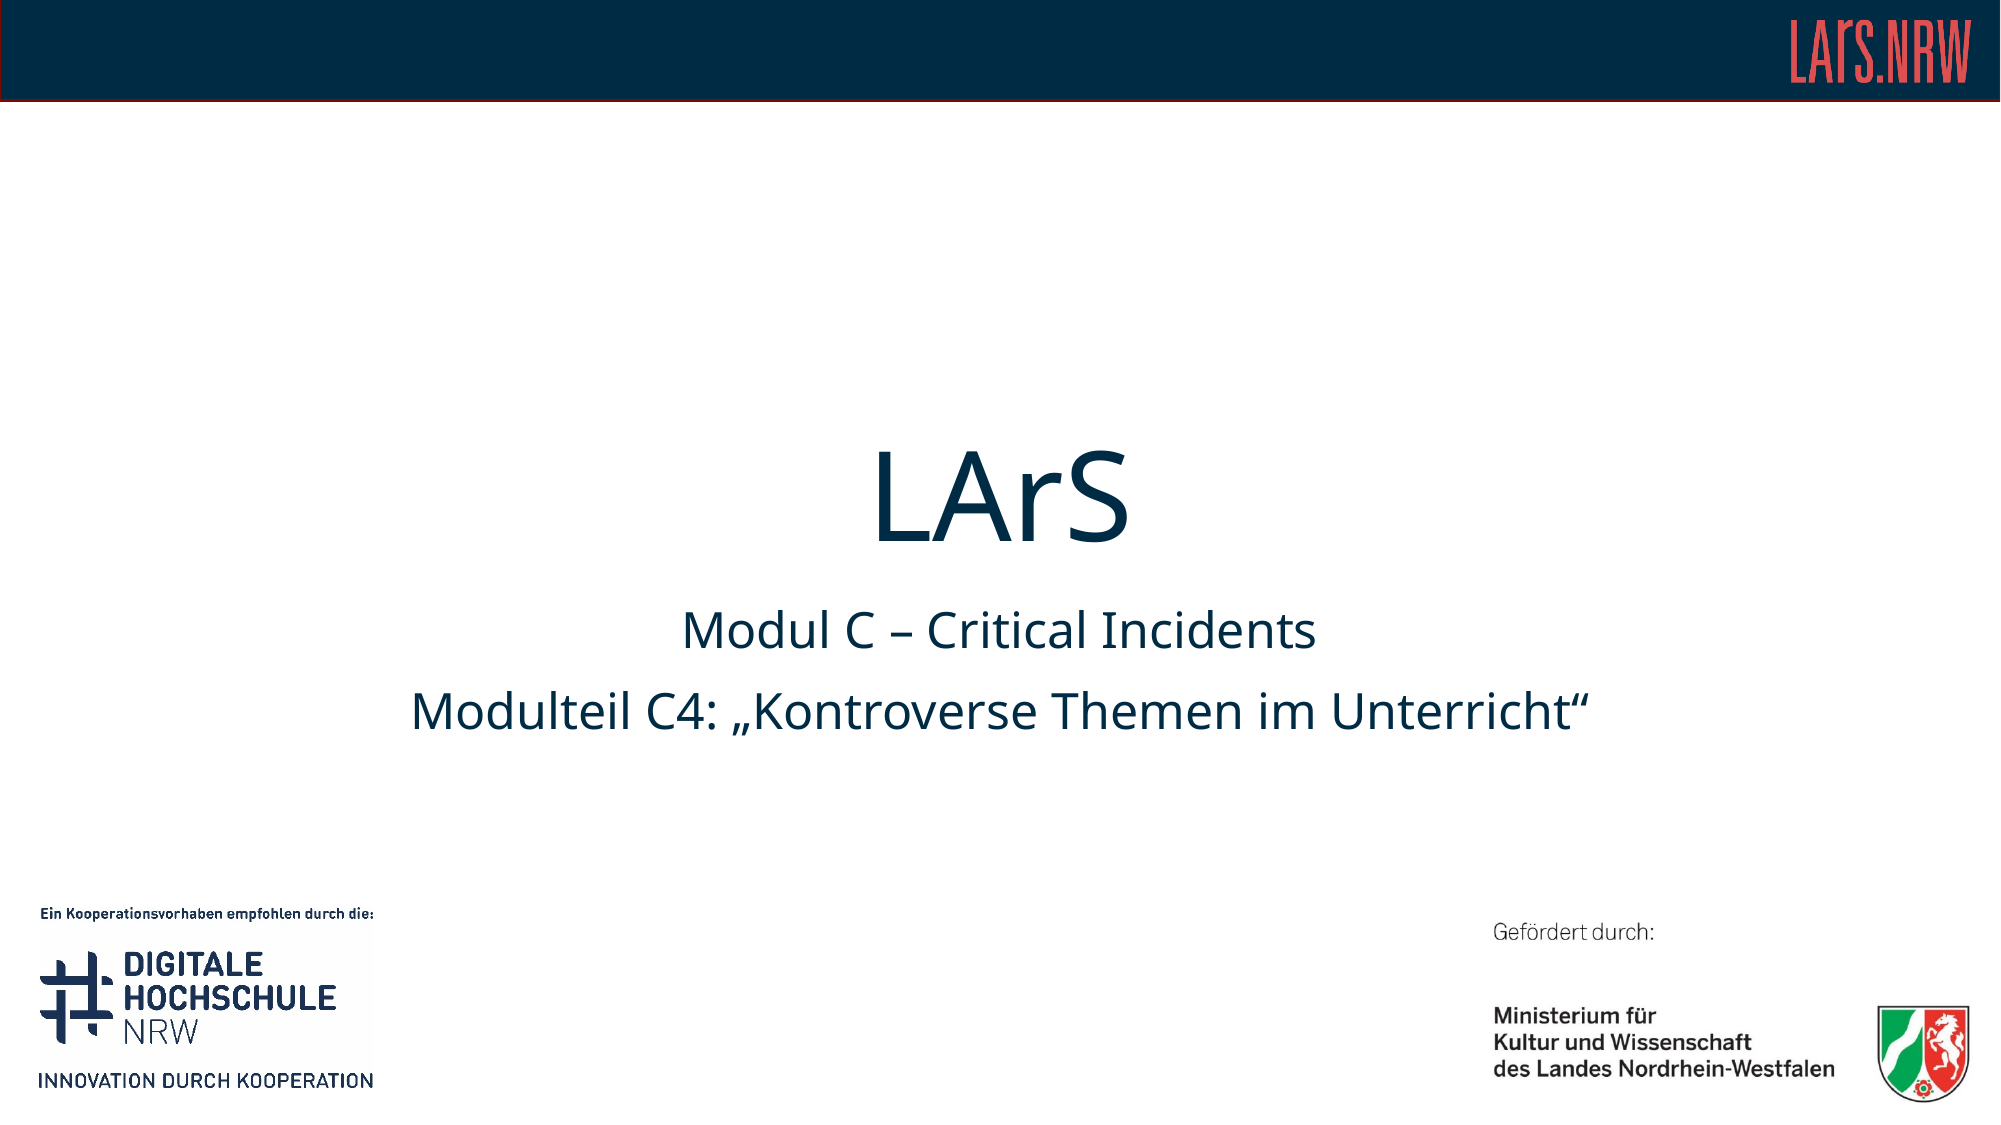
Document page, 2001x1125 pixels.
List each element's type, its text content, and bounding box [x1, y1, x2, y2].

picture [1773, 6, 1977, 99]
picture [1492, 922, 1972, 1103]
picture [39, 907, 373, 1088]
subtitle Modul C – Critical Incidents Modulteil C4: „Kontroverse Themen im Unterricht“ [249, 590, 1750, 863]
title LArS [249, 184, 1750, 576]
